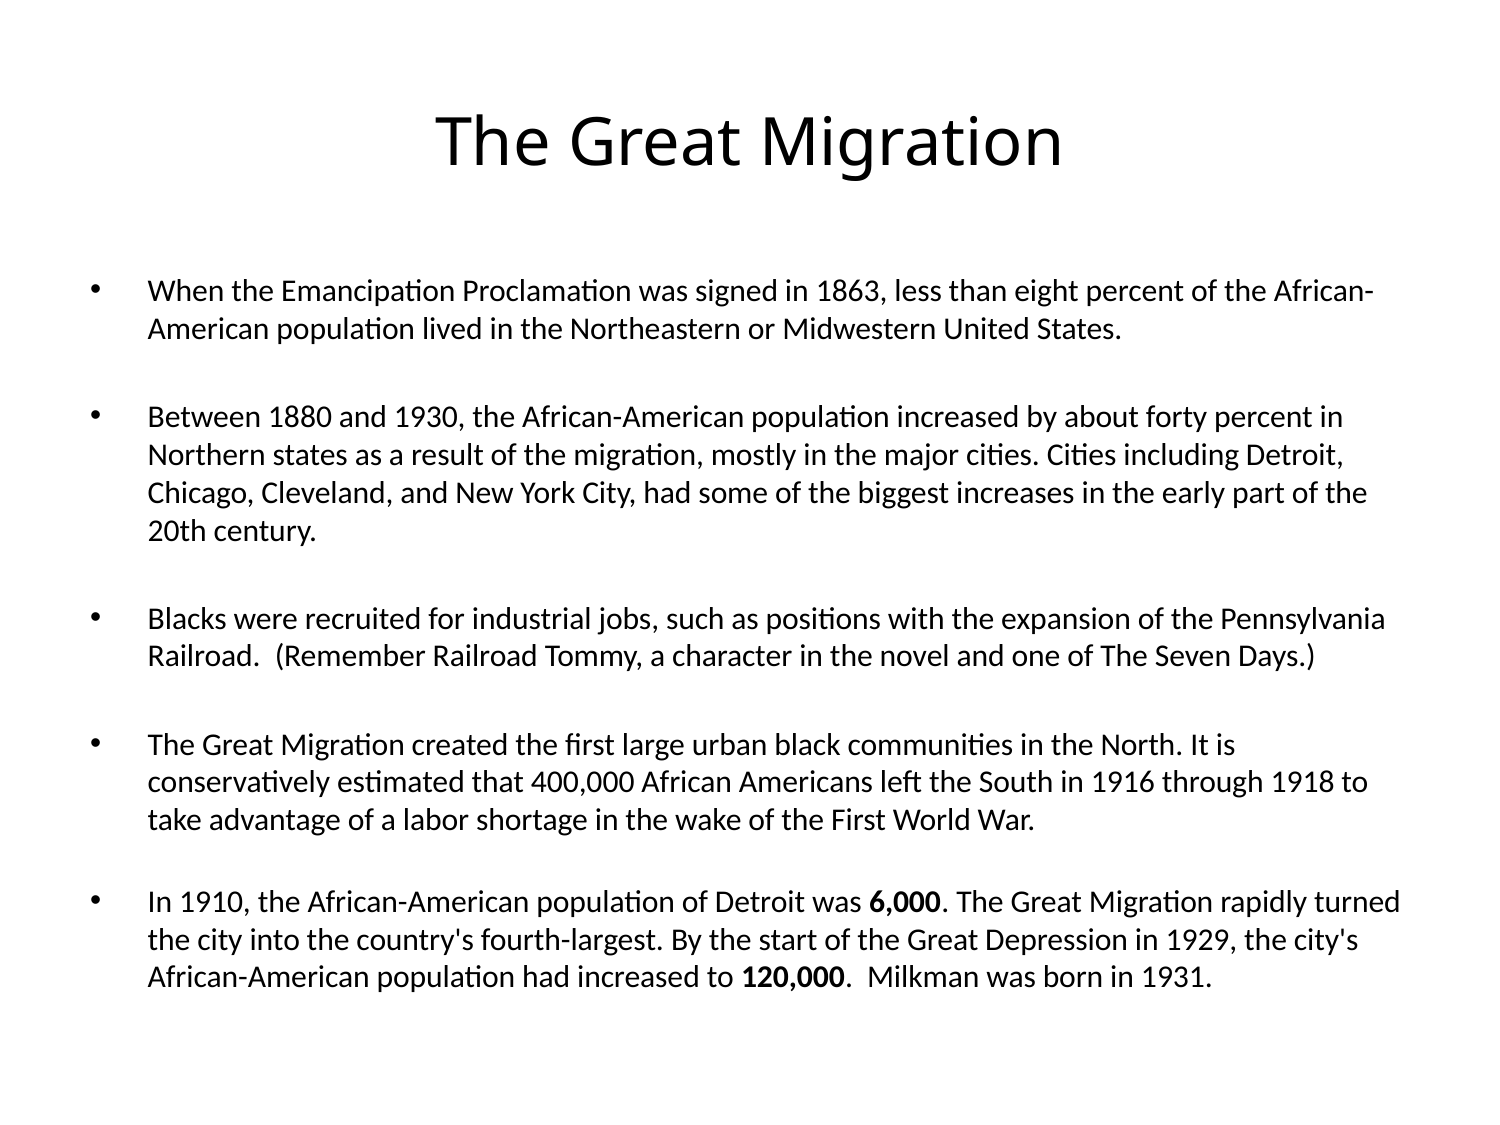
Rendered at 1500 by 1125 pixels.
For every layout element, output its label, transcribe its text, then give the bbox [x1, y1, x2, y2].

title The Great Migration [75, 45, 1425, 233]
list When the Emancipation Proclamation was signed in 1863, less than eight percent of the African-American population lived in the Northeastern or Midwestern United States. Between 1880 and 1930, the African-American population increased by about forty percent in Northern states as a result of the migration, mostly in the major cities. Cities including Detroit, Chicago, Cleveland, and New York City, had some of the biggest increases in the early part of the 20th century. Blacks were recruited for industrial jobs, such as positions with the expansion of the Pennsylvania Railroad. (Remember Railroad Tommy, a character in the novel and one of The Seven Days.) The Great Migration created the first large urban black communities in the North. It is conservatively estimated that 400,000 African Americans left the South in 1916 through 1918 to take advantage of a labor shortage in the wake of the First World War. In 1910, the African-American population of Detroit was 6,000. The Great Migration rapidly turned the city into the country's fourth-largest. By the start of the Great Depression in 1929, the city's African-American population had increased to 120,000. Milkman was born in 1931. [75, 262, 1425, 1005]
